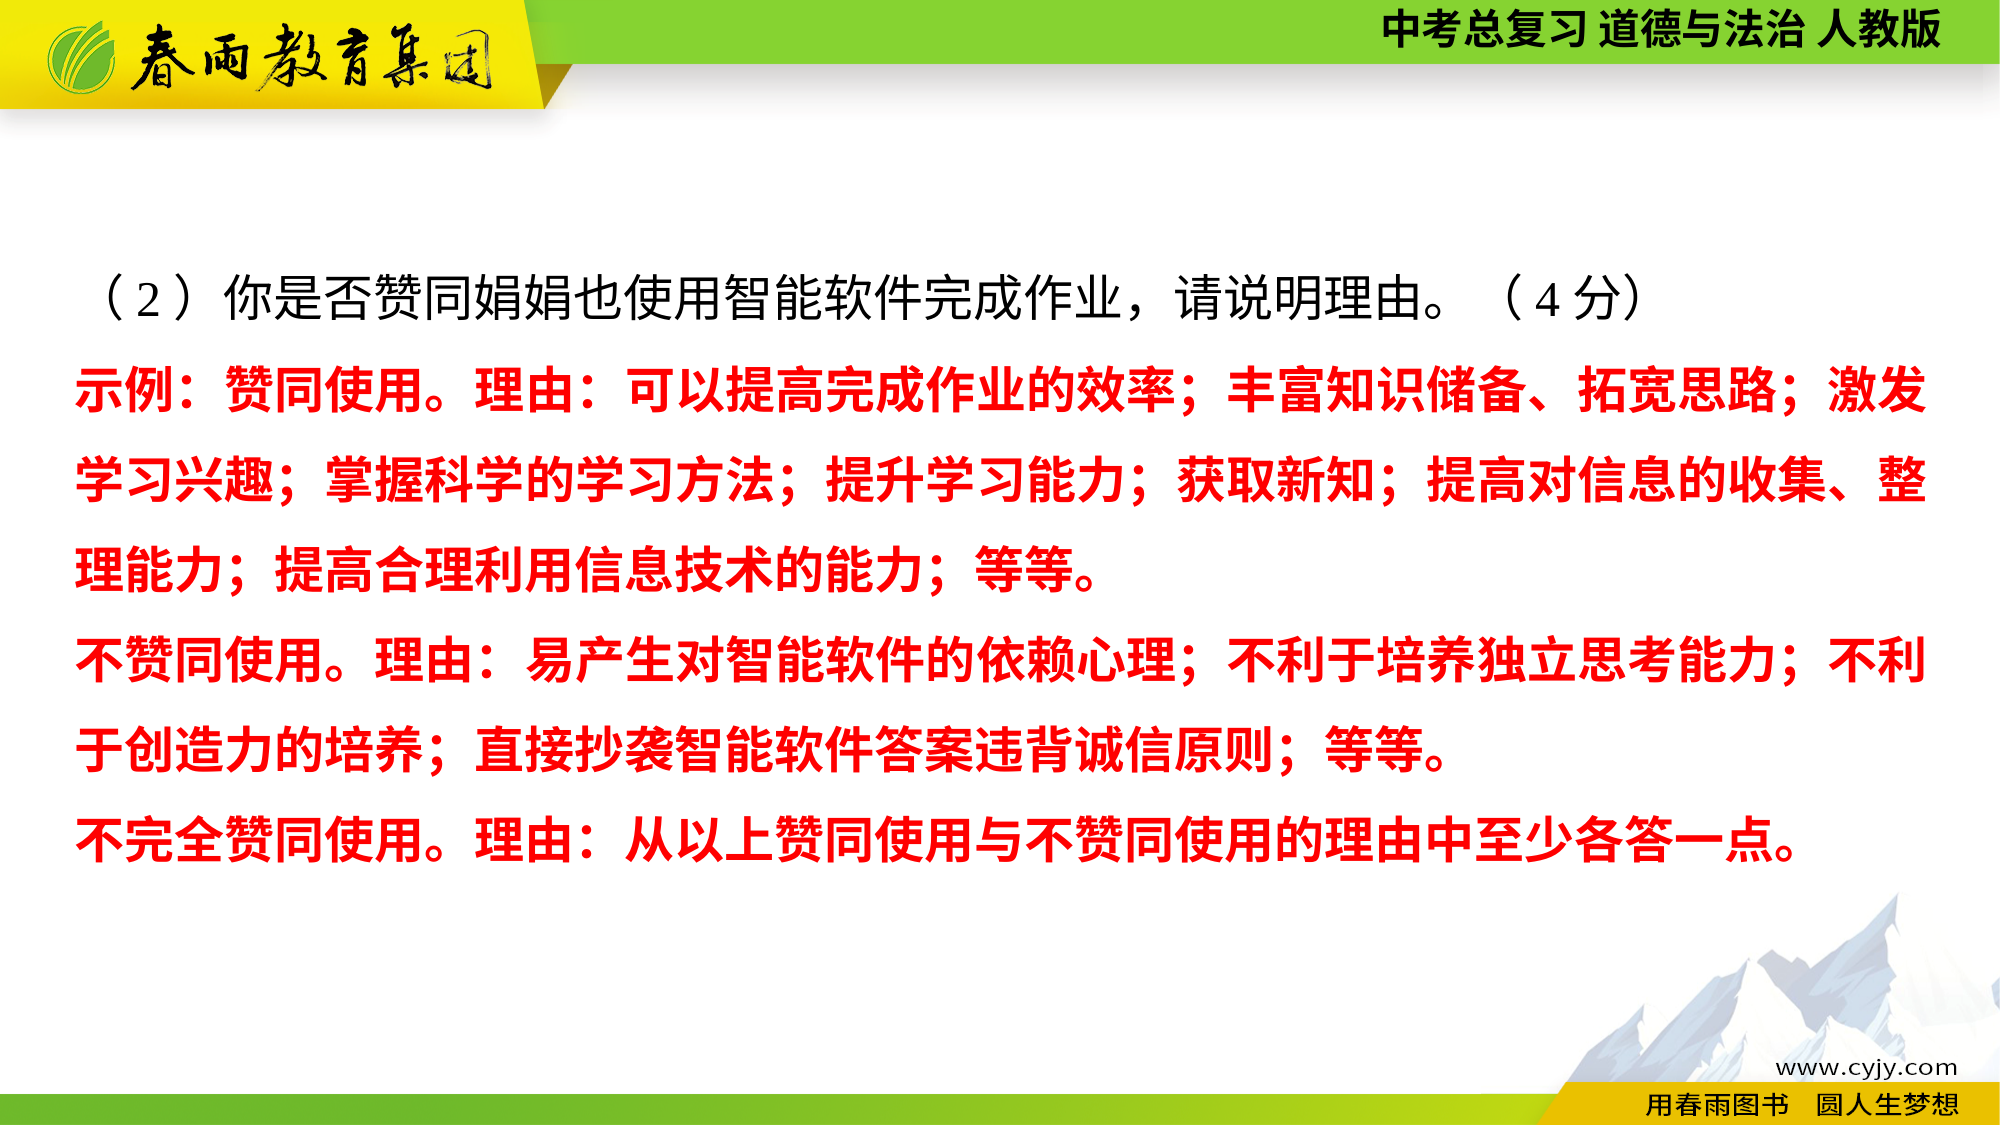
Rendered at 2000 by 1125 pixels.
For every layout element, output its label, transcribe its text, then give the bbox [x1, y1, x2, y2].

picture [0, 0, 2000, 1125]
text_box 示例：赞同使用。理由：可以提高完成作业的效率；丰富知识储备、拓宽思路；激发学习兴趣；掌握科学的学习方法；提升学习能力；获取新知；提高对信息的收集、整理能力；提高合理利用信息技术的能力；等等。 不赞同使用。理由：易产生对智能软件的依赖心理；不利于培养独立思考能力；不利于创造力的培养；直接抄袭智能软件答案违背诚信原则；等等。 不完全赞同使用。理由：从以上赞同使用与不赞同使用的理由中至少各答一点。 [59, 320, 1944, 876]
list （2）你是否赞同娟娟也使用智能软件完成作业，请说明理由。（4分） [59, 228, 1944, 320]
